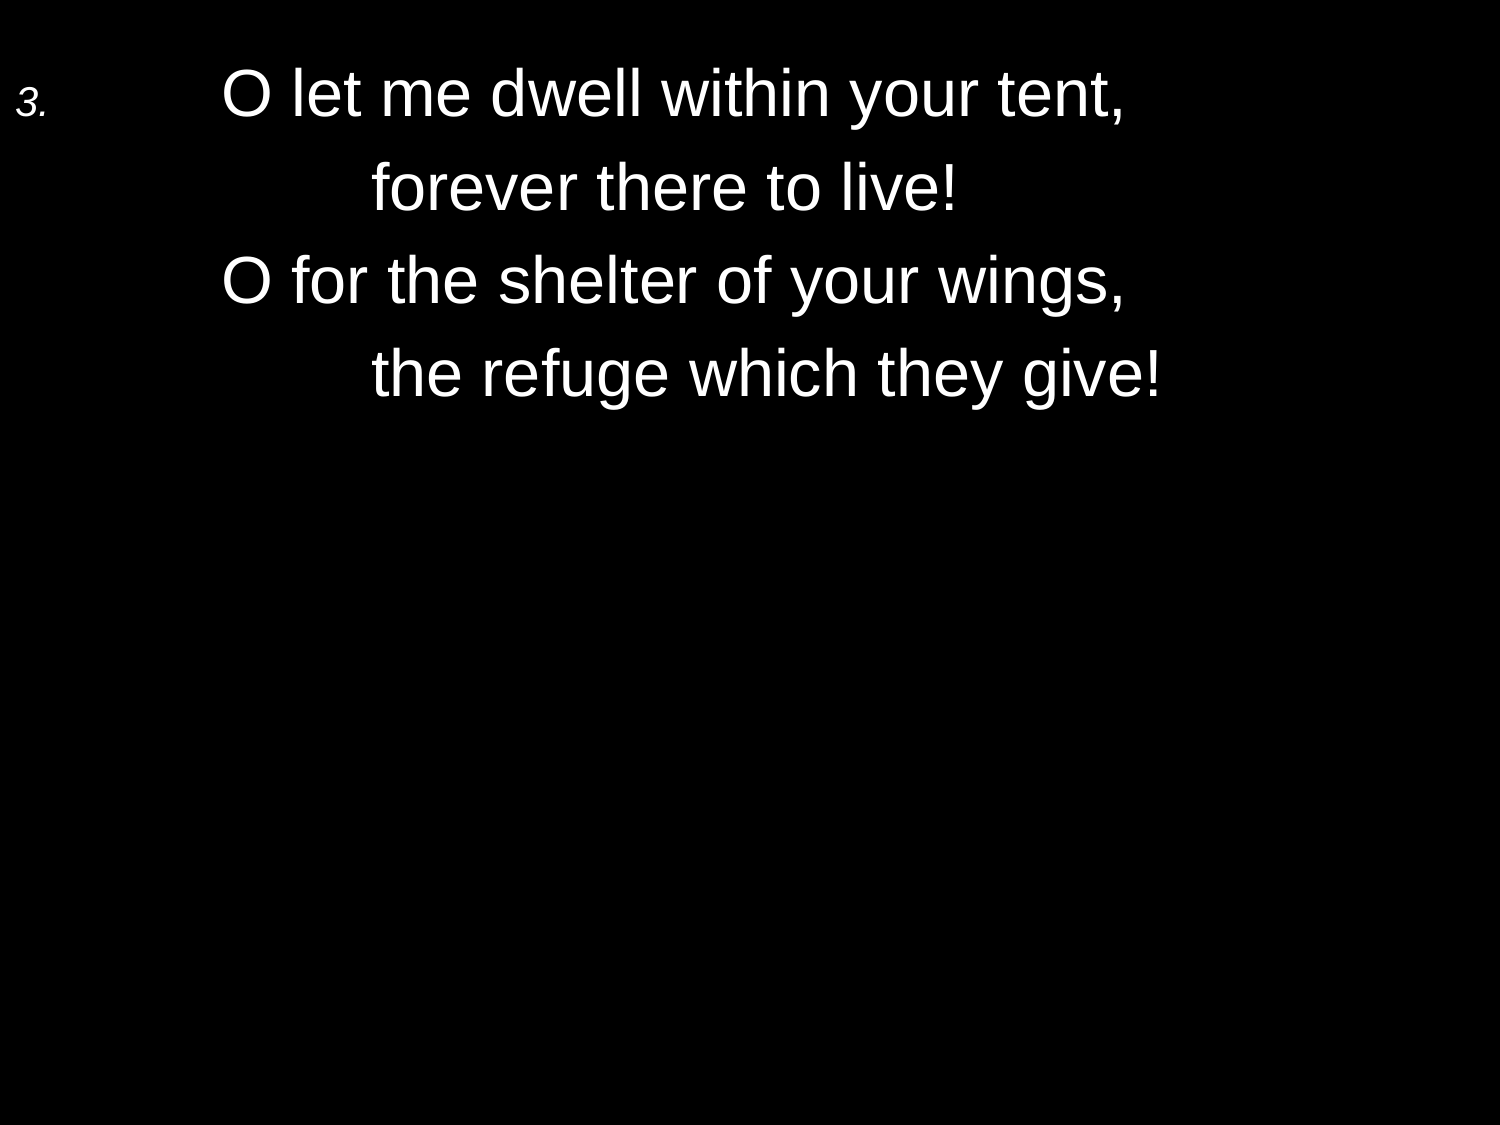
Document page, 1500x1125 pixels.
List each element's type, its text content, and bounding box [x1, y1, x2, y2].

list 3. O let me dwell within your tent, forever there to live! O for the shelter of your wings, the refuge which they give! [0, 42, 1500, 1047]
